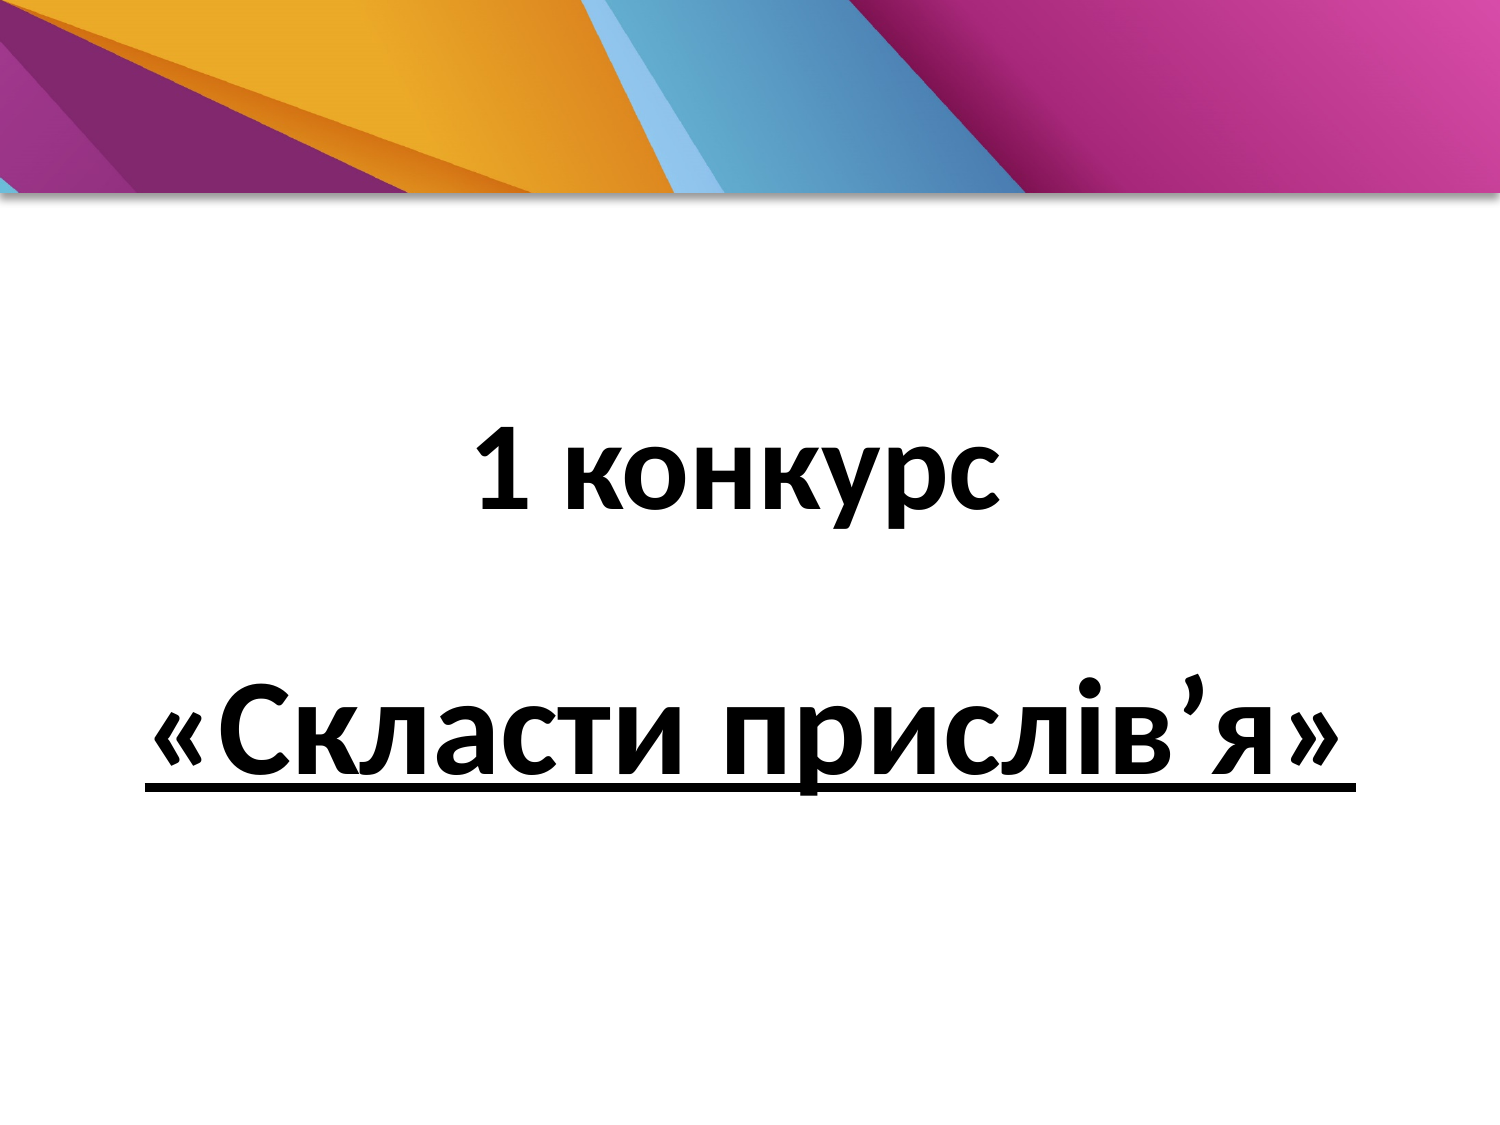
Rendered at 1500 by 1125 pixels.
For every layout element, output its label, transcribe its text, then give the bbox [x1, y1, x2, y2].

list 1 конкурс «Скласти прислів’я» [103, 299, 1397, 1014]
picture [0, 0, 1500, 193]
